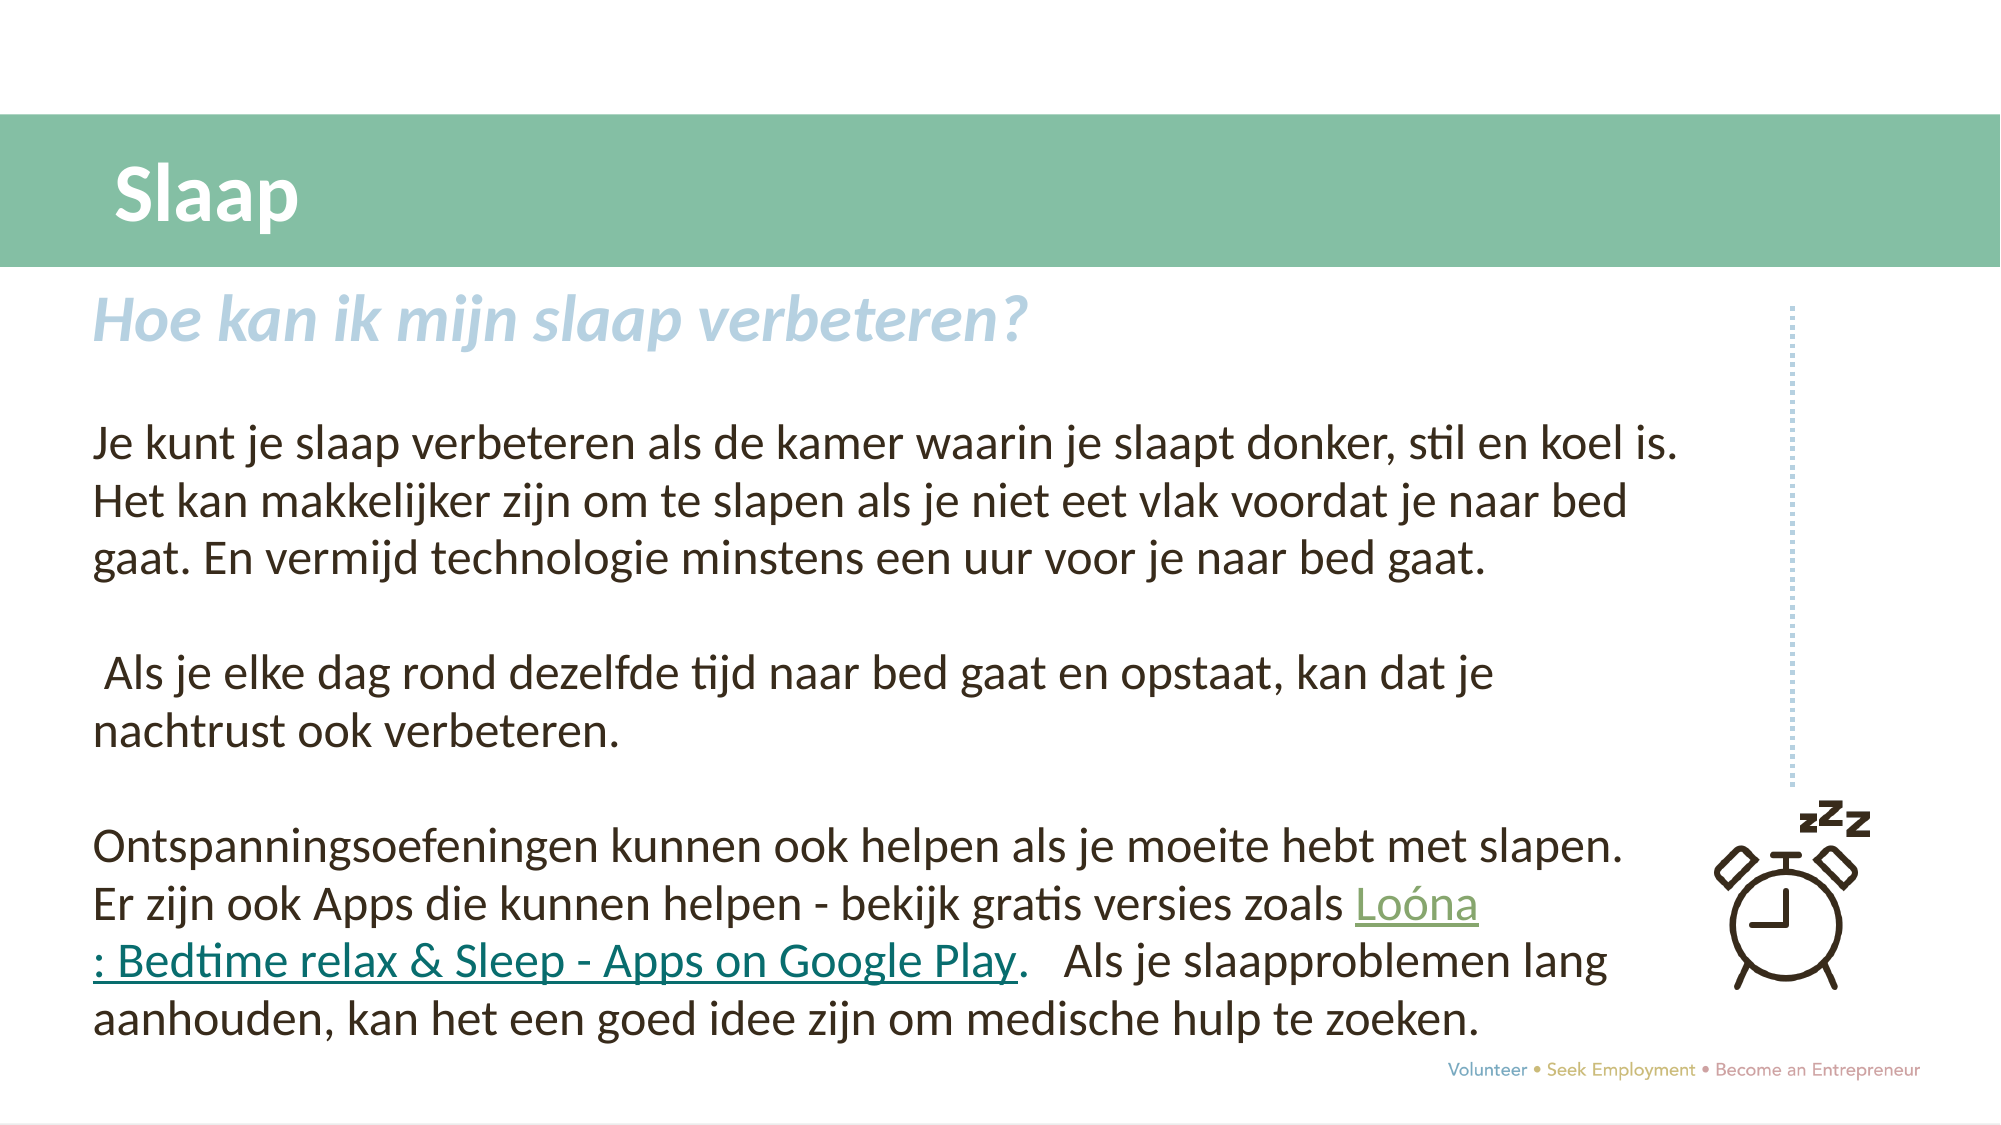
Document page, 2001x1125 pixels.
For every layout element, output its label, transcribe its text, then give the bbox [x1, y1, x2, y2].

text_box [0, 113, 2000, 268]
picture [1418, 1046, 1971, 1103]
text_box Slaap [99, 147, 1312, 289]
picture [1688, 793, 1892, 997]
text_box Hoe kan ik mijn slaap verbeteren? Je kunt je slaap verbeteren als de kamer waarin je slaapt donker, stil en koel is. Het kan makkelijker zijn om te slapen als je niet eet vlak voordat je naar bed gaat. En vermijd technologie minstens een uur voor je naar bed gaat. Als je elke dag rond dezelfde tijd naar bed gaat en opstaat, kan dat je nachtrust ook verbeteren. Ontspanningsoefeningen kunnen ook helpen als je moeite hebt met slapen. Er zijn ook Apps die kunnen helpen - bekijk gratis versies zoals Loóna: Bedtime relax & Sleep - Apps on Google Play. Als je slaapproblemen lang aanhouden, kan het een goed idee zijn om medische hulp te zoeken. . [77, 289, 1697, 914]
